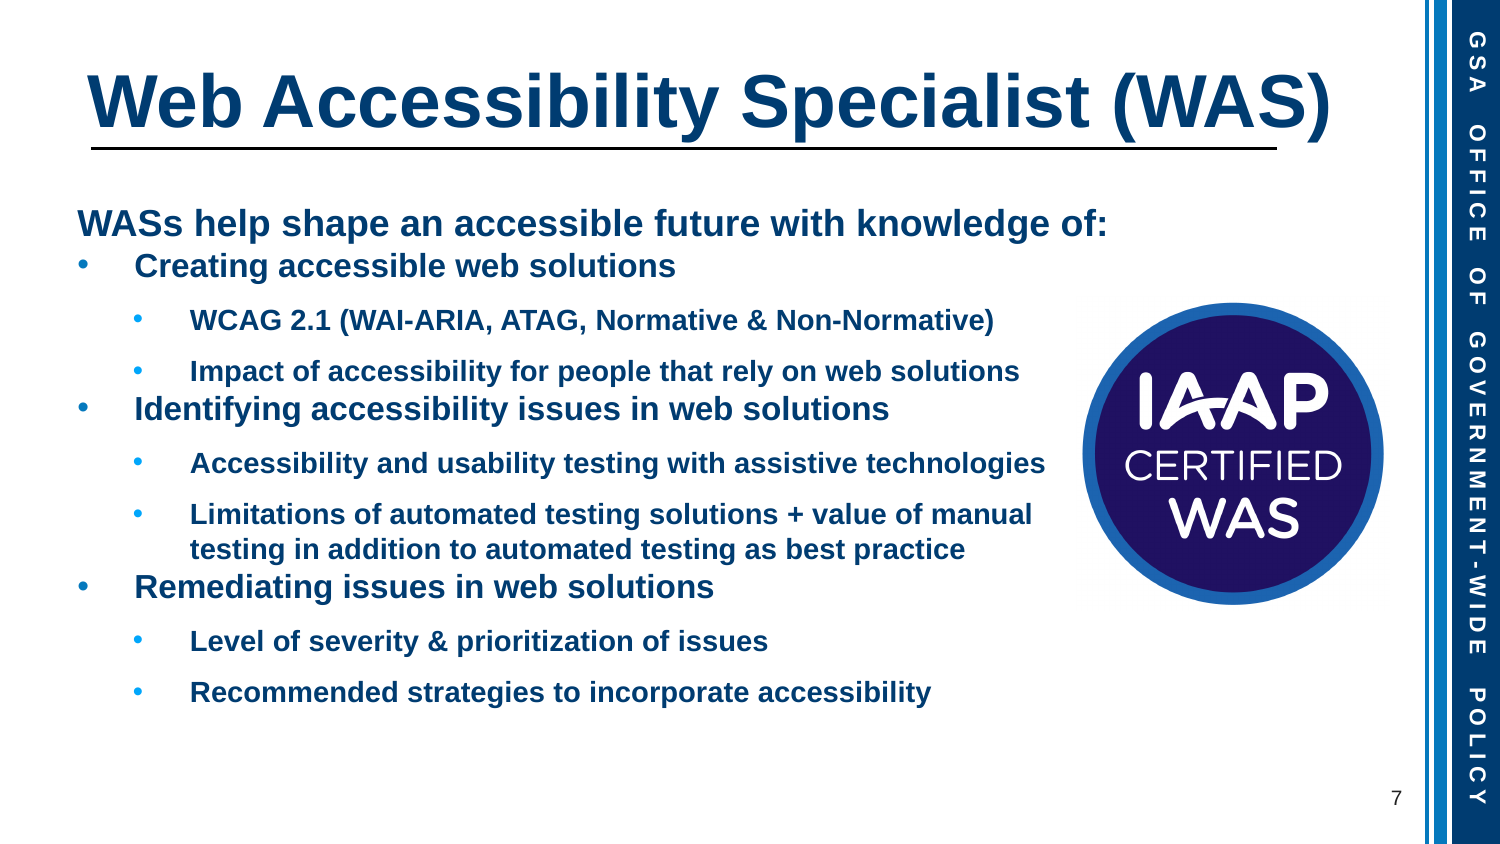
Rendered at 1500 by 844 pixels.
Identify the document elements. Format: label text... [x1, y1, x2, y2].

slide_number 7 [1327, 764, 1418, 830]
picture [1075, 296, 1391, 611]
list WASs help shape an accessible future with knowledge of: Creating accessible web solutions WCAG 2.1 (WAI-ARIA, ATAG, Normative & Non-Normative) Impact of accessibility for people that rely on web solutions Identifying accessibility issues in web solutions Accessibility and usability testing with assistive technologies Limitations of automated testing solutions + value of manual testing in addition to automated testing as best practice Remediating issues in web solutions Level of severity & prioritization of issues Recommended strategies to incorporate accessibility [62, 184, 1127, 465]
title Web Accessibility Specialist (WAS) [72, 12, 1390, 158]
